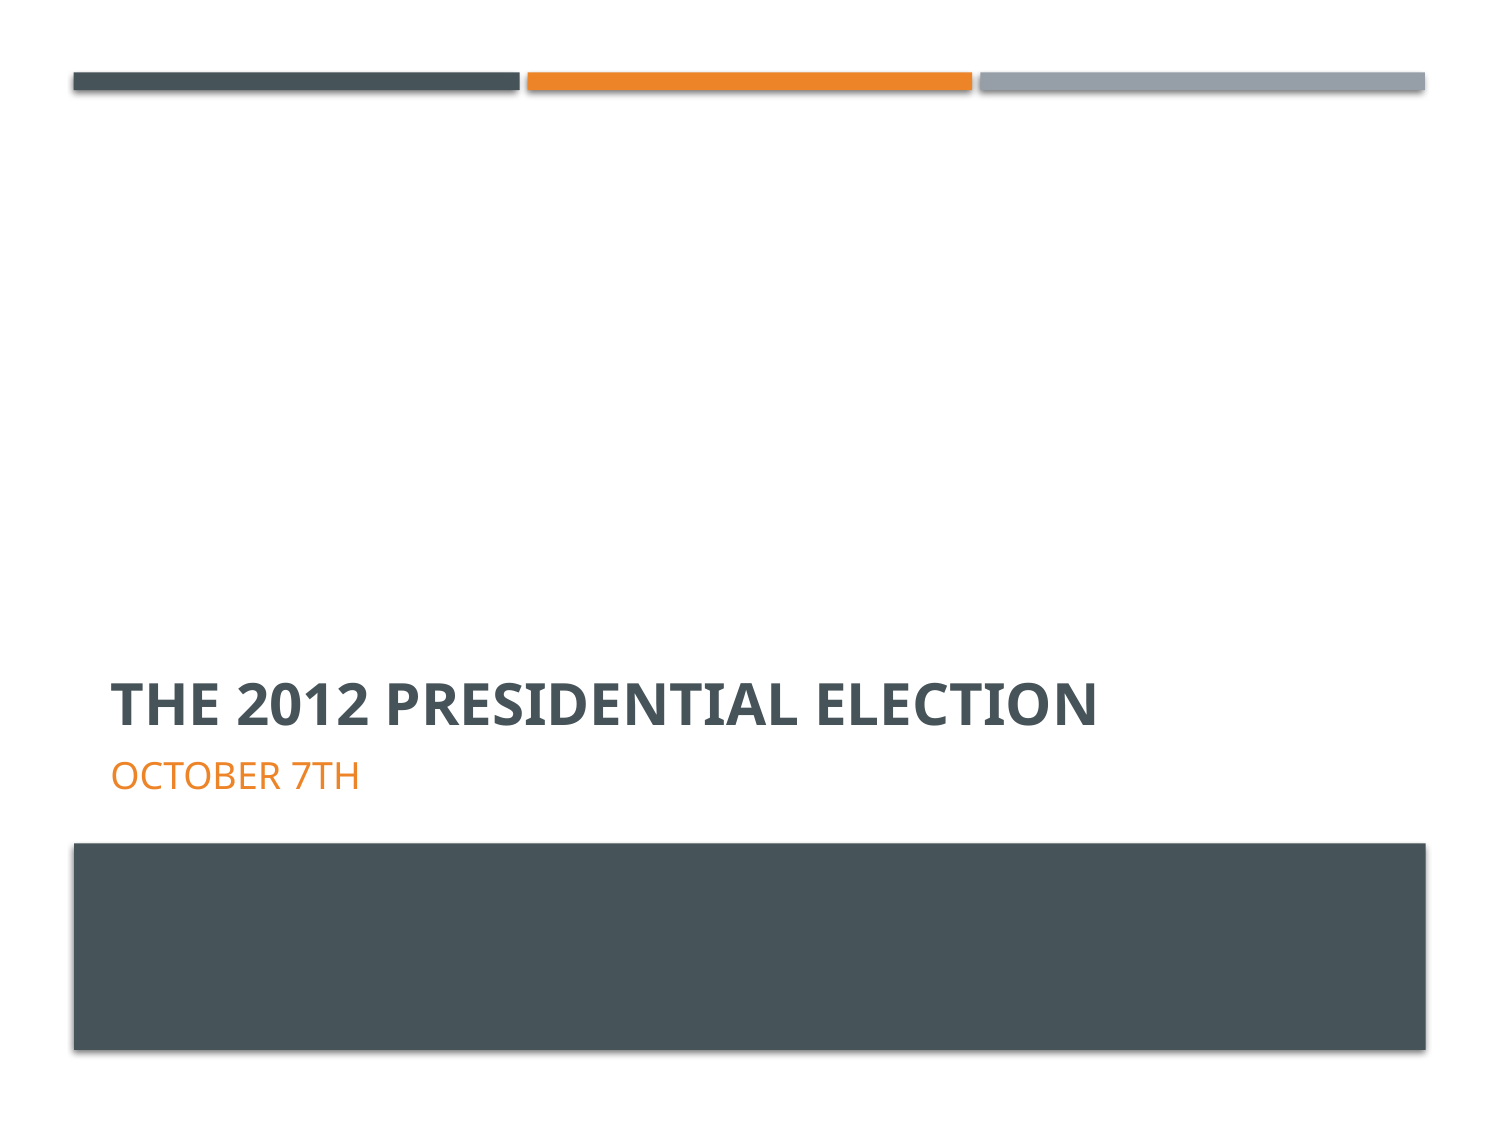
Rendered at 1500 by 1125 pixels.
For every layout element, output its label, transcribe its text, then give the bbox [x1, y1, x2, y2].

title The 2012 Presidential election [95, 498, 1406, 744]
list OCTOBER 7TH [95, 744, 1406, 844]
